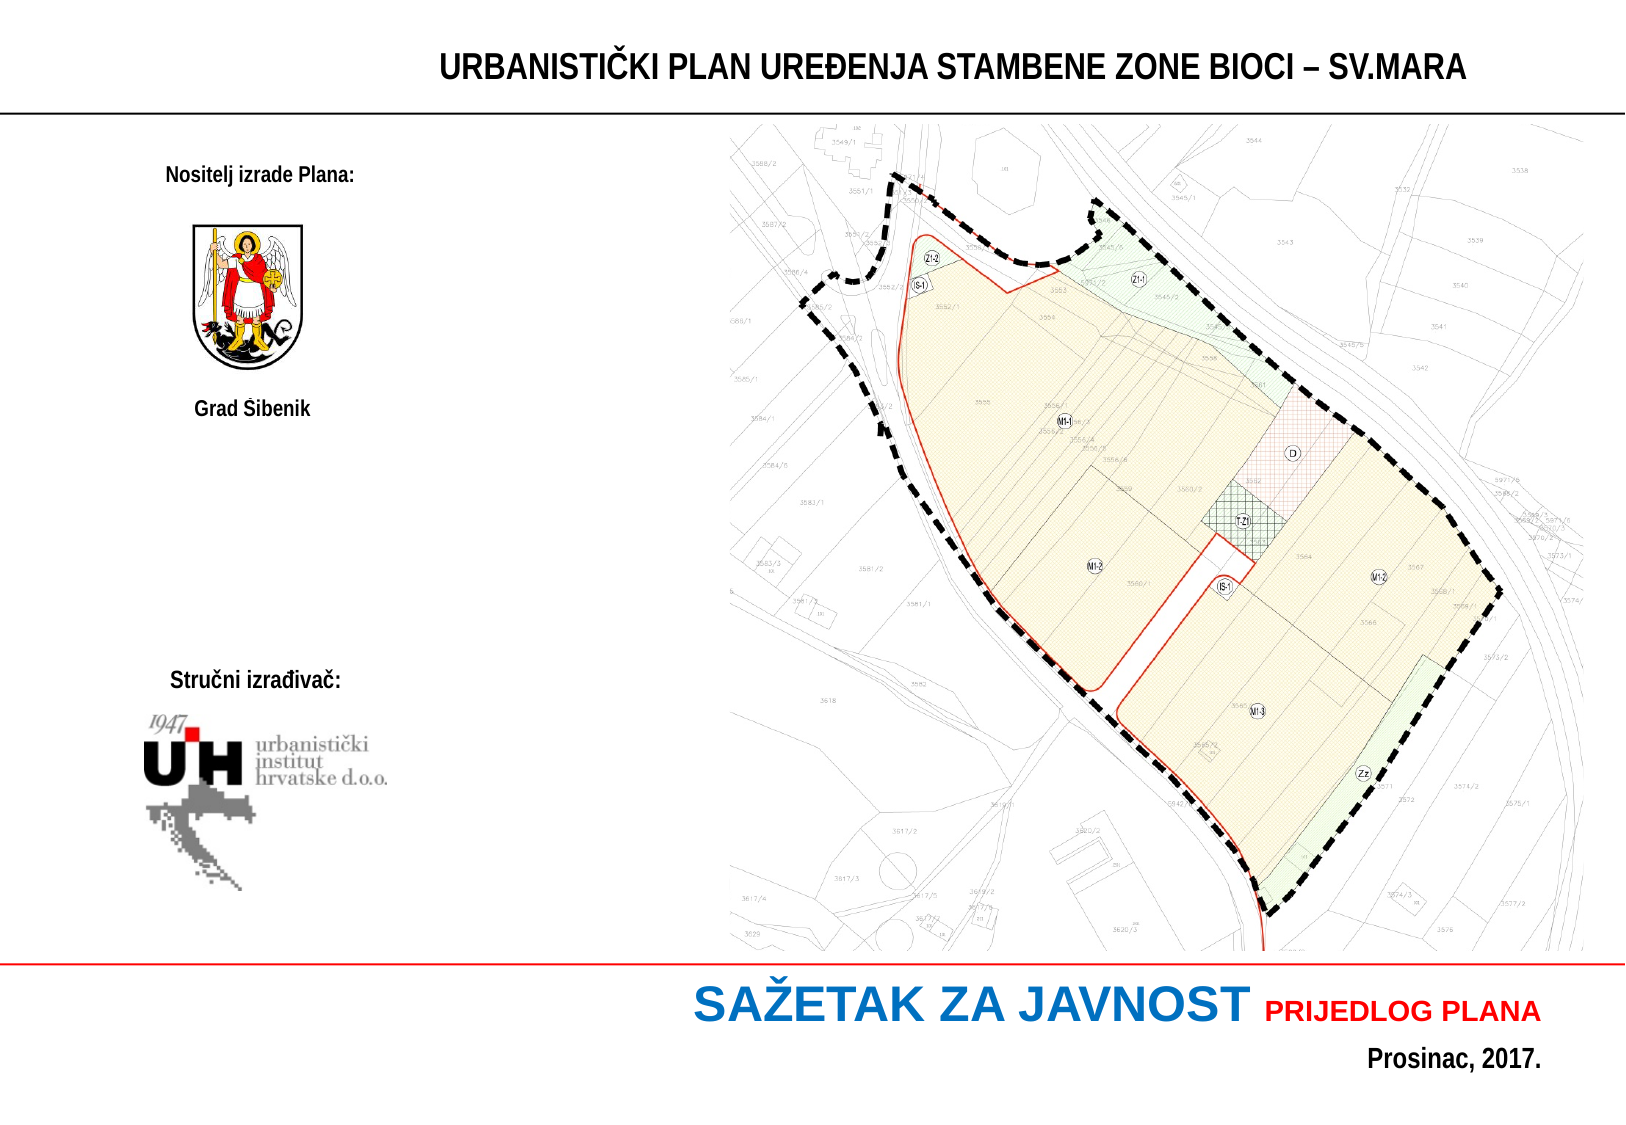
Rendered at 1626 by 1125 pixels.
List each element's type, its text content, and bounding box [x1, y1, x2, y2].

text_box Nositelj izrade Plana: Grad Šibenik [85, 152, 414, 429]
picture [114, 195, 381, 398]
picture [729, 123, 1584, 952]
text_box Sažetak za javnost prijedlog plana [670, 964, 1557, 1039]
text_box Prosinac, 2017. [1107, 1031, 1557, 1082]
picture [144, 714, 387, 891]
text_box Stručni izrađivač: [109, 656, 403, 701]
text_box URBANISTIČKI PLAN UREĐENJA STAMBENE ZONE BIOCI – SV.MARA [9, 34, 1484, 95]
